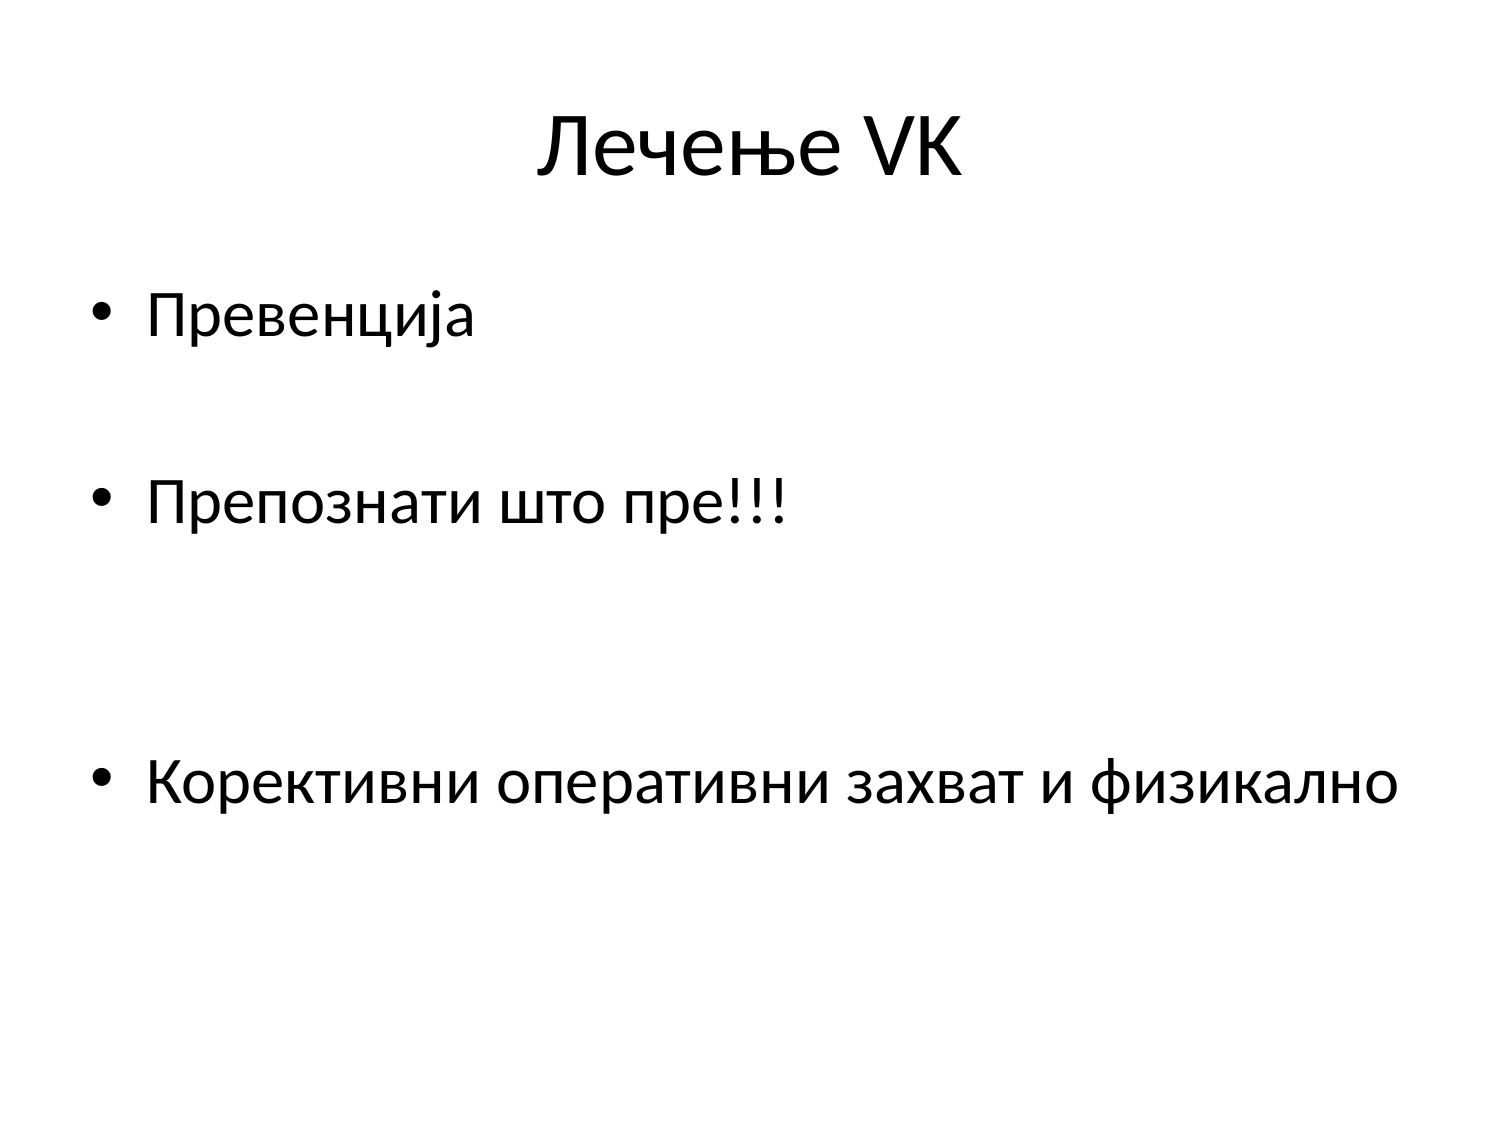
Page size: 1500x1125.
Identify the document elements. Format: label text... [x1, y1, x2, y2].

title Лечењe VK [75, 45, 1425, 233]
list Превенција Препознати што пре!!! Корективни оперативни захват и физикално [75, 262, 1425, 1005]
